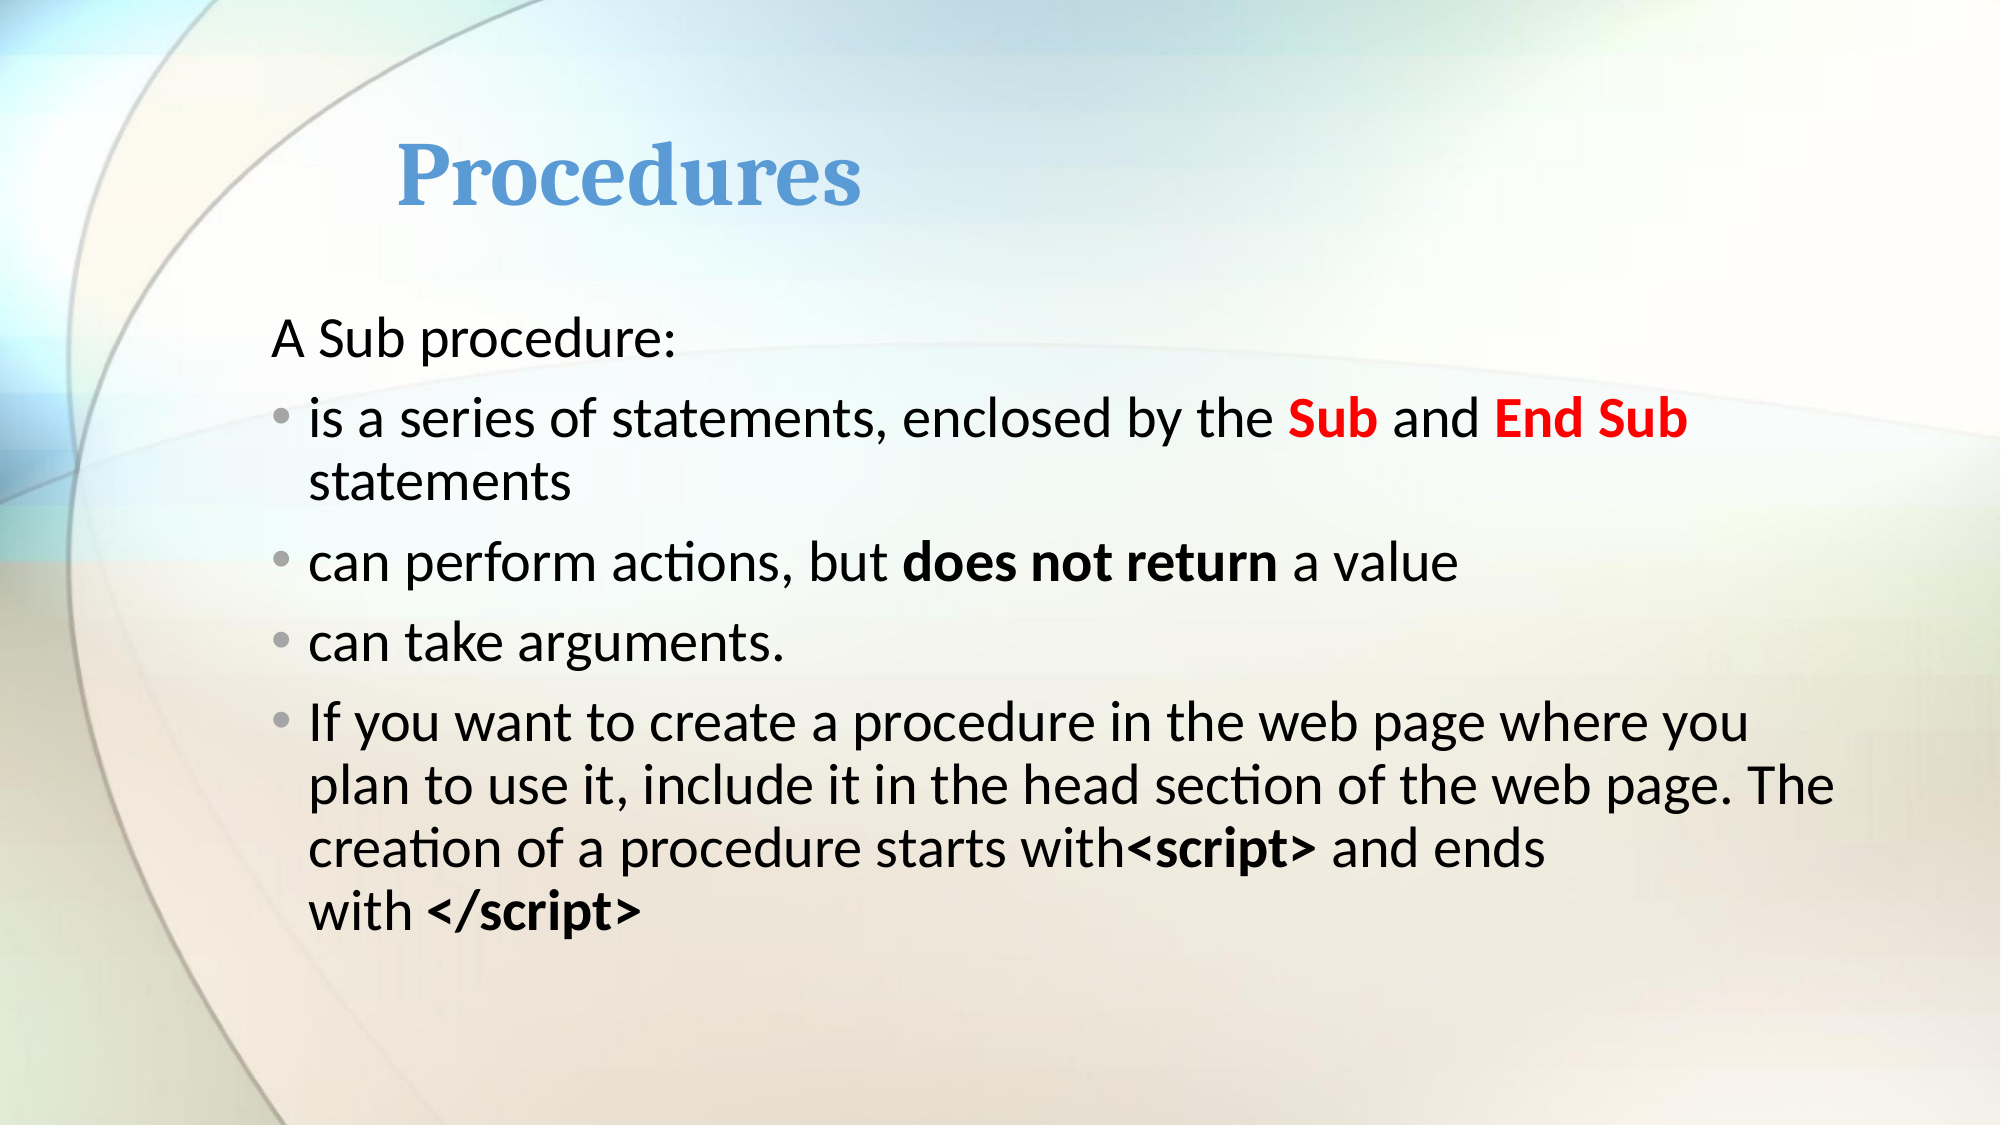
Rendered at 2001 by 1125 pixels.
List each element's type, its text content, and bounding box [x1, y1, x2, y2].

title Procedures [381, 59, 1863, 278]
list A Sub procedure: is a series of statements, enclosed by the Sub and End Sub statements can perform actions, but does not return a value can take arguments. If you want to create a procedure in the web page where you plan to use it, include it in the head section of the web page. The creation of a procedure starts with<script> and ends with </script> [256, 299, 1863, 1014]
picture [0, 0, 2001, 1125]
